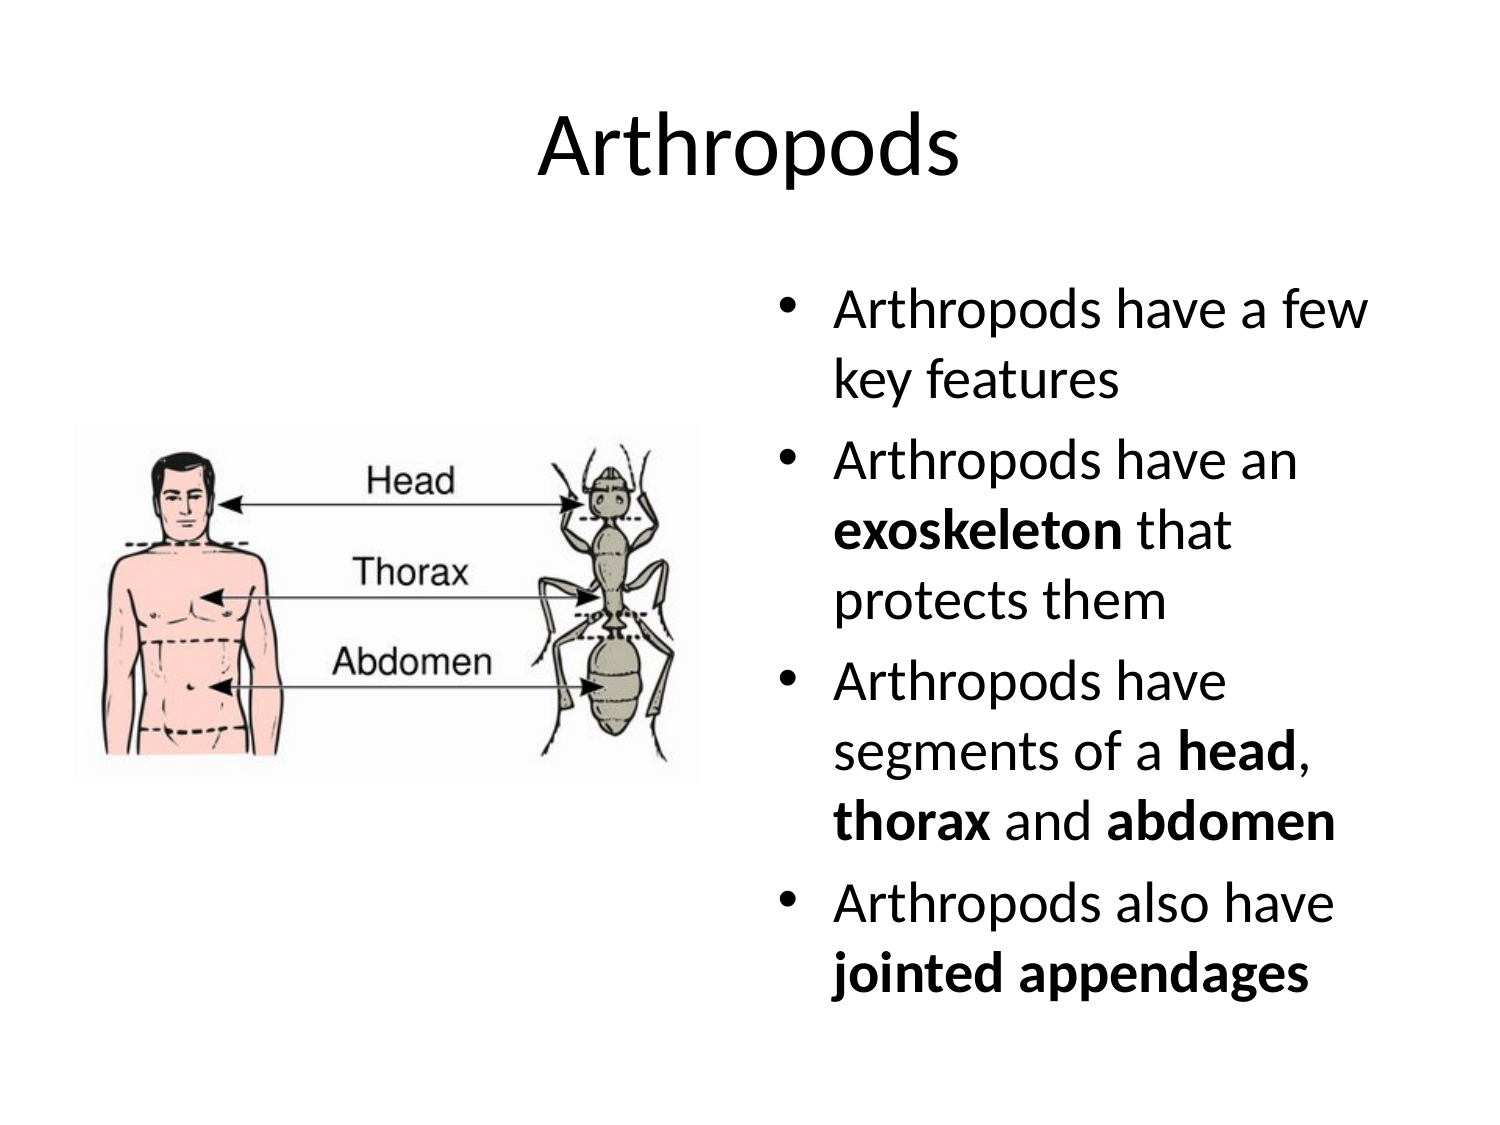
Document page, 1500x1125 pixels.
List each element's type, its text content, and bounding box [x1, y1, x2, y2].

picture [74, 424, 701, 782]
list Arthropods have a few key features Arthropods have an exoskeleton that protects them Arthropods have segments of a head, thorax and abdomen Arthropods also have jointed appendages [762, 262, 1425, 1038]
title Arthropods [75, 45, 1425, 233]
